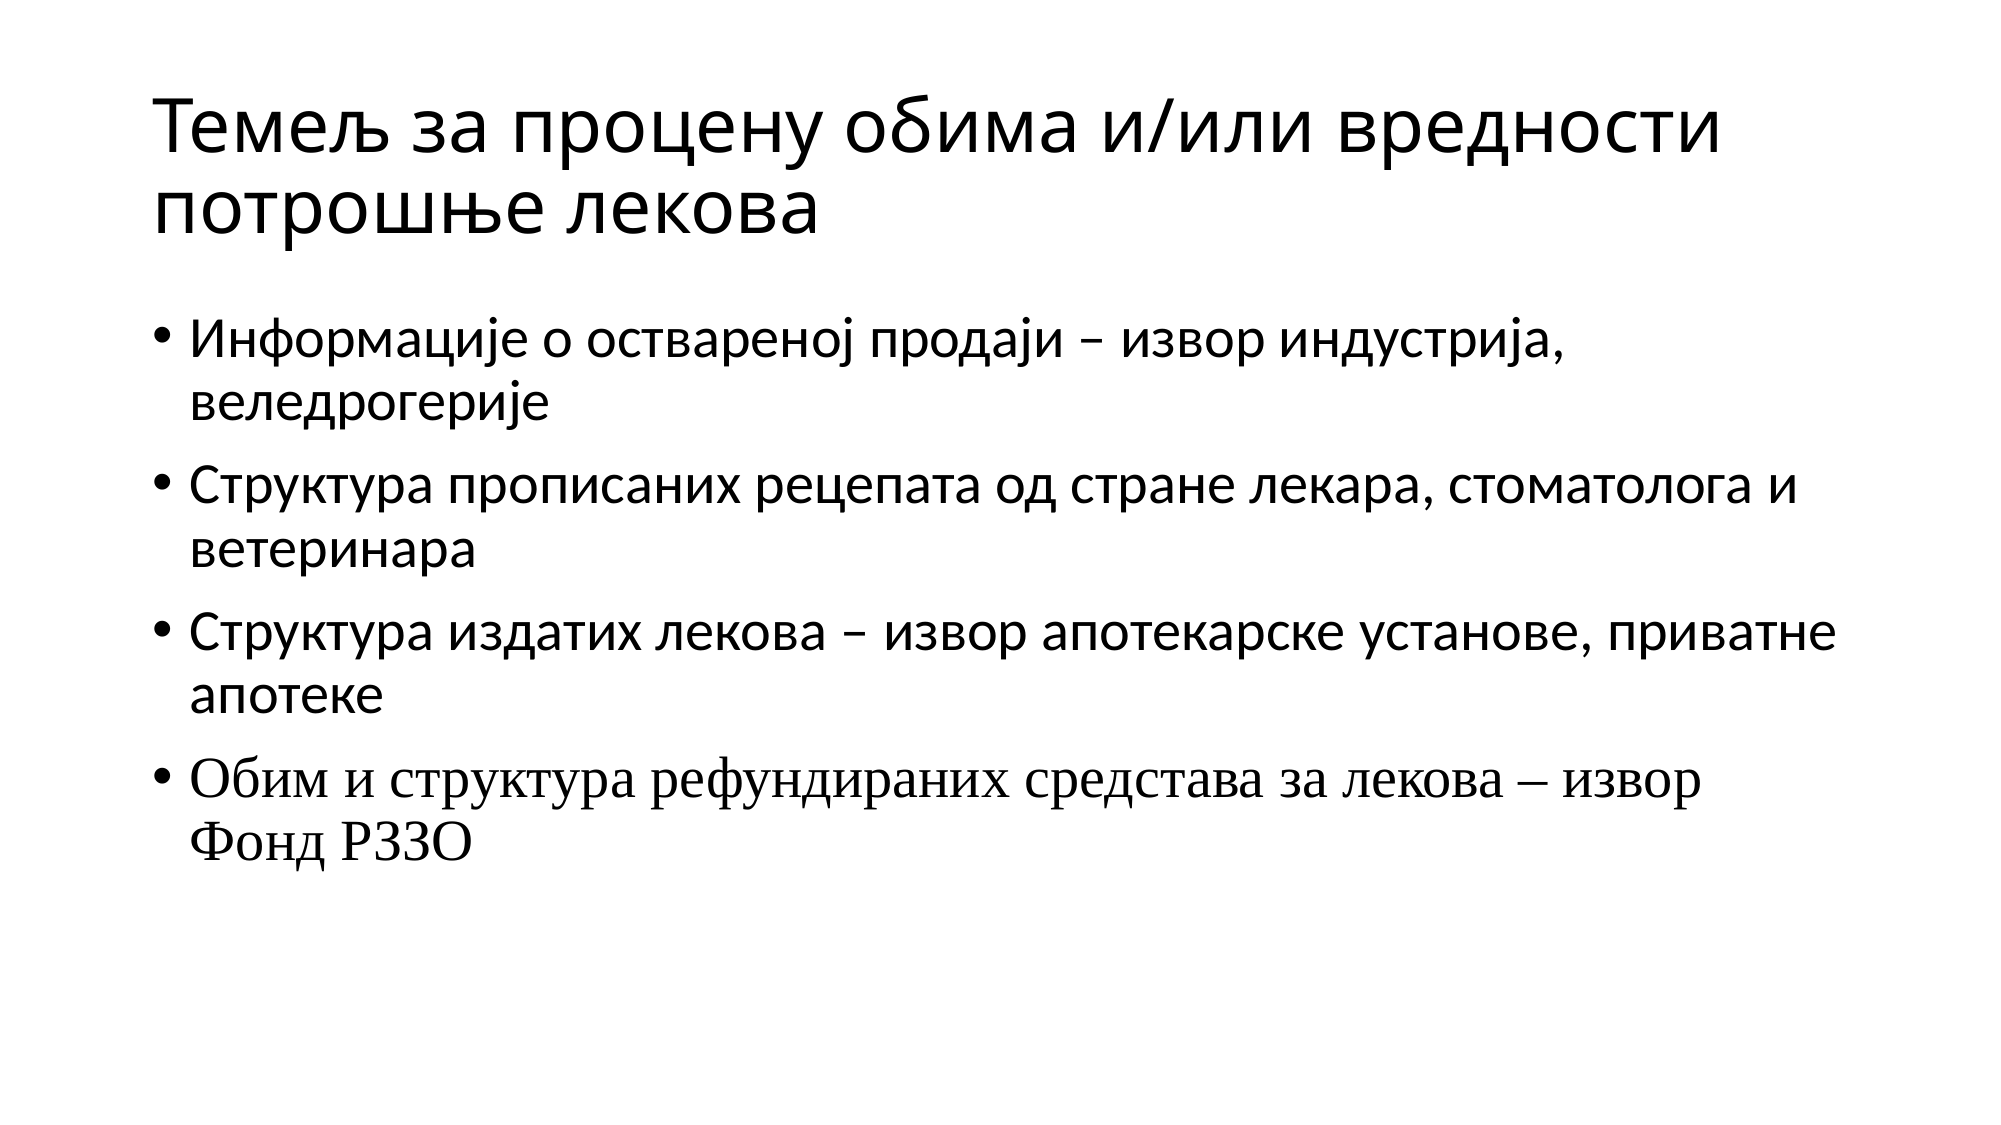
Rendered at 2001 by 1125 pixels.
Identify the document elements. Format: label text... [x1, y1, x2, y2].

list Информације о оствареној продаји – извор индустрија, веледрогерије Структура прописаних рецепата од стране лекара, стоматолога и ветеринара Структура издатих лекова – извор апотекарске установе, приватне апотеке Обим и структура рефундираних средстава за лекова – извор Фонд РЗЗО [137, 299, 1863, 1014]
title Темељ за процену обима и/или вредности потрошње лекова [137, 59, 1863, 278]
